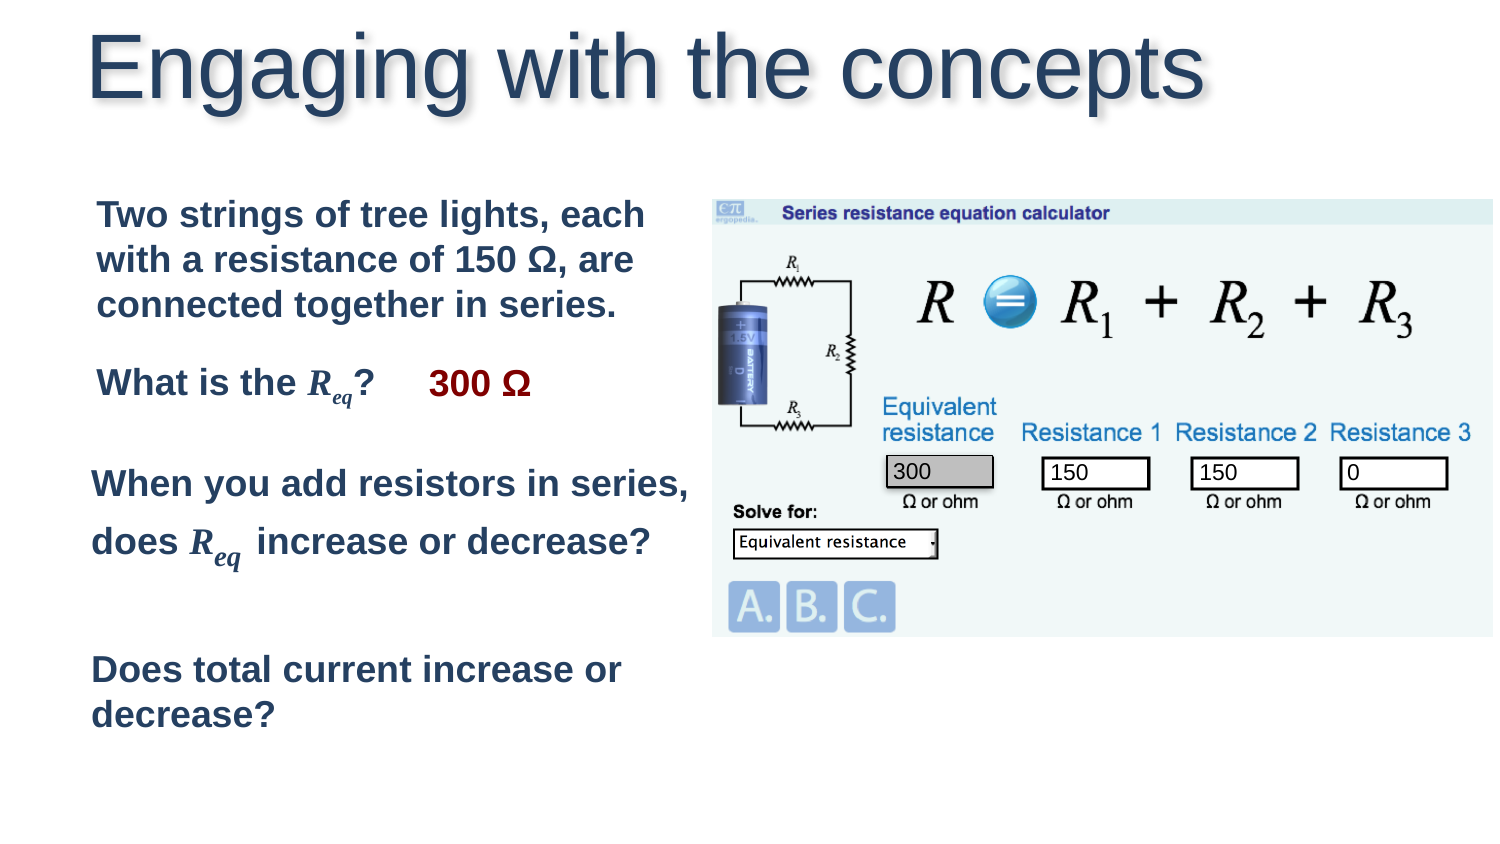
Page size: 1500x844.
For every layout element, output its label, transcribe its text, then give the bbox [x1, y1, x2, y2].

text_box Does total current increase or decrease? [76, 637, 661, 754]
text_box When you add resistors in series, does Req increase or decrease? [76, 451, 707, 561]
picture [712, 199, 1493, 637]
text_box 300 Ω [414, 351, 564, 412]
text_box Two strings of tree lights, each with a resistance of 150 Ω, are connected together in series. What is the Req? [81, 213, 704, 451]
text_box Engaging with the concepts [70, 0, 1285, 206]
